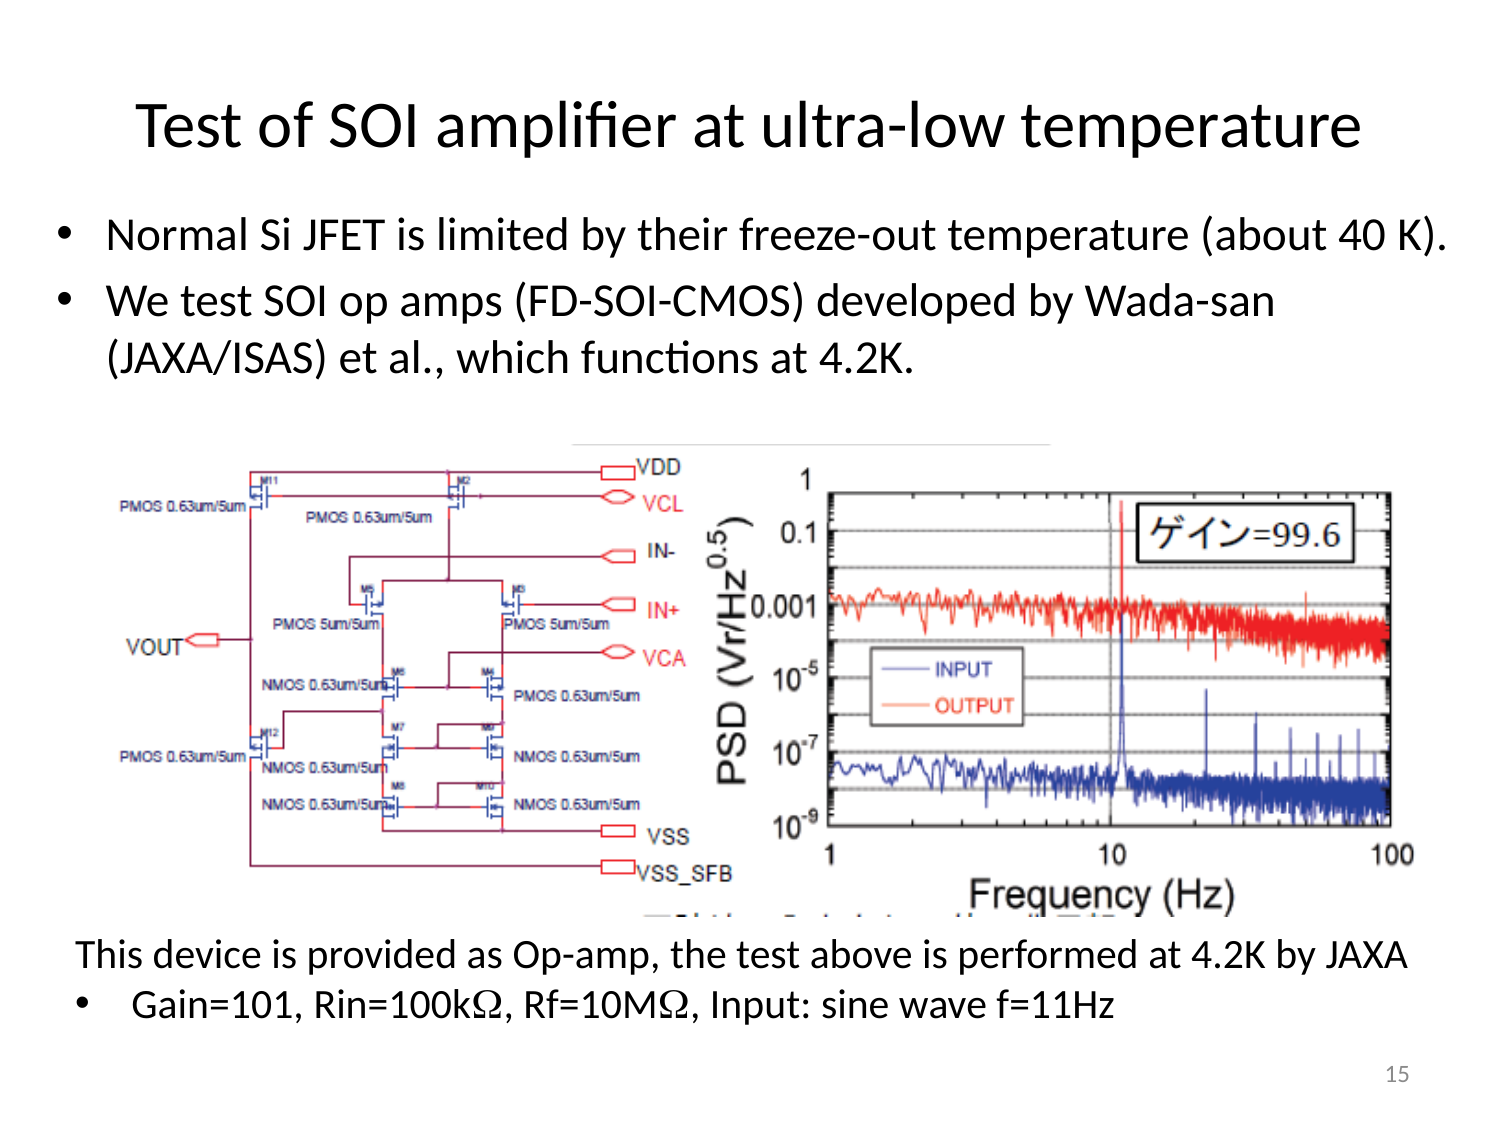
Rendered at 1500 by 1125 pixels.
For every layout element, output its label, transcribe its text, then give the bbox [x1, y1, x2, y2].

picture [111, 444, 1424, 918]
list Normal Si JFET is limited by their freeze-out temperature (about 40 K). We test SOI op amps (FD-SOI-CMOS) developed by Wada-san (JAXA/ISAS) et al., which functions at 4.2K. [41, 196, 1471, 445]
title Test of SOI amplifier at ultra-low temperature [75, 45, 1425, 196]
slide_number 15 [1074, 1042, 1425, 1103]
text_box This device is provided as Op-amp, the test above is performed at 4.2K by JAXA Gain=101, Rin=100k, Rf=10M, Input: sine wave f=11Hz [60, 919, 1431, 1035]
